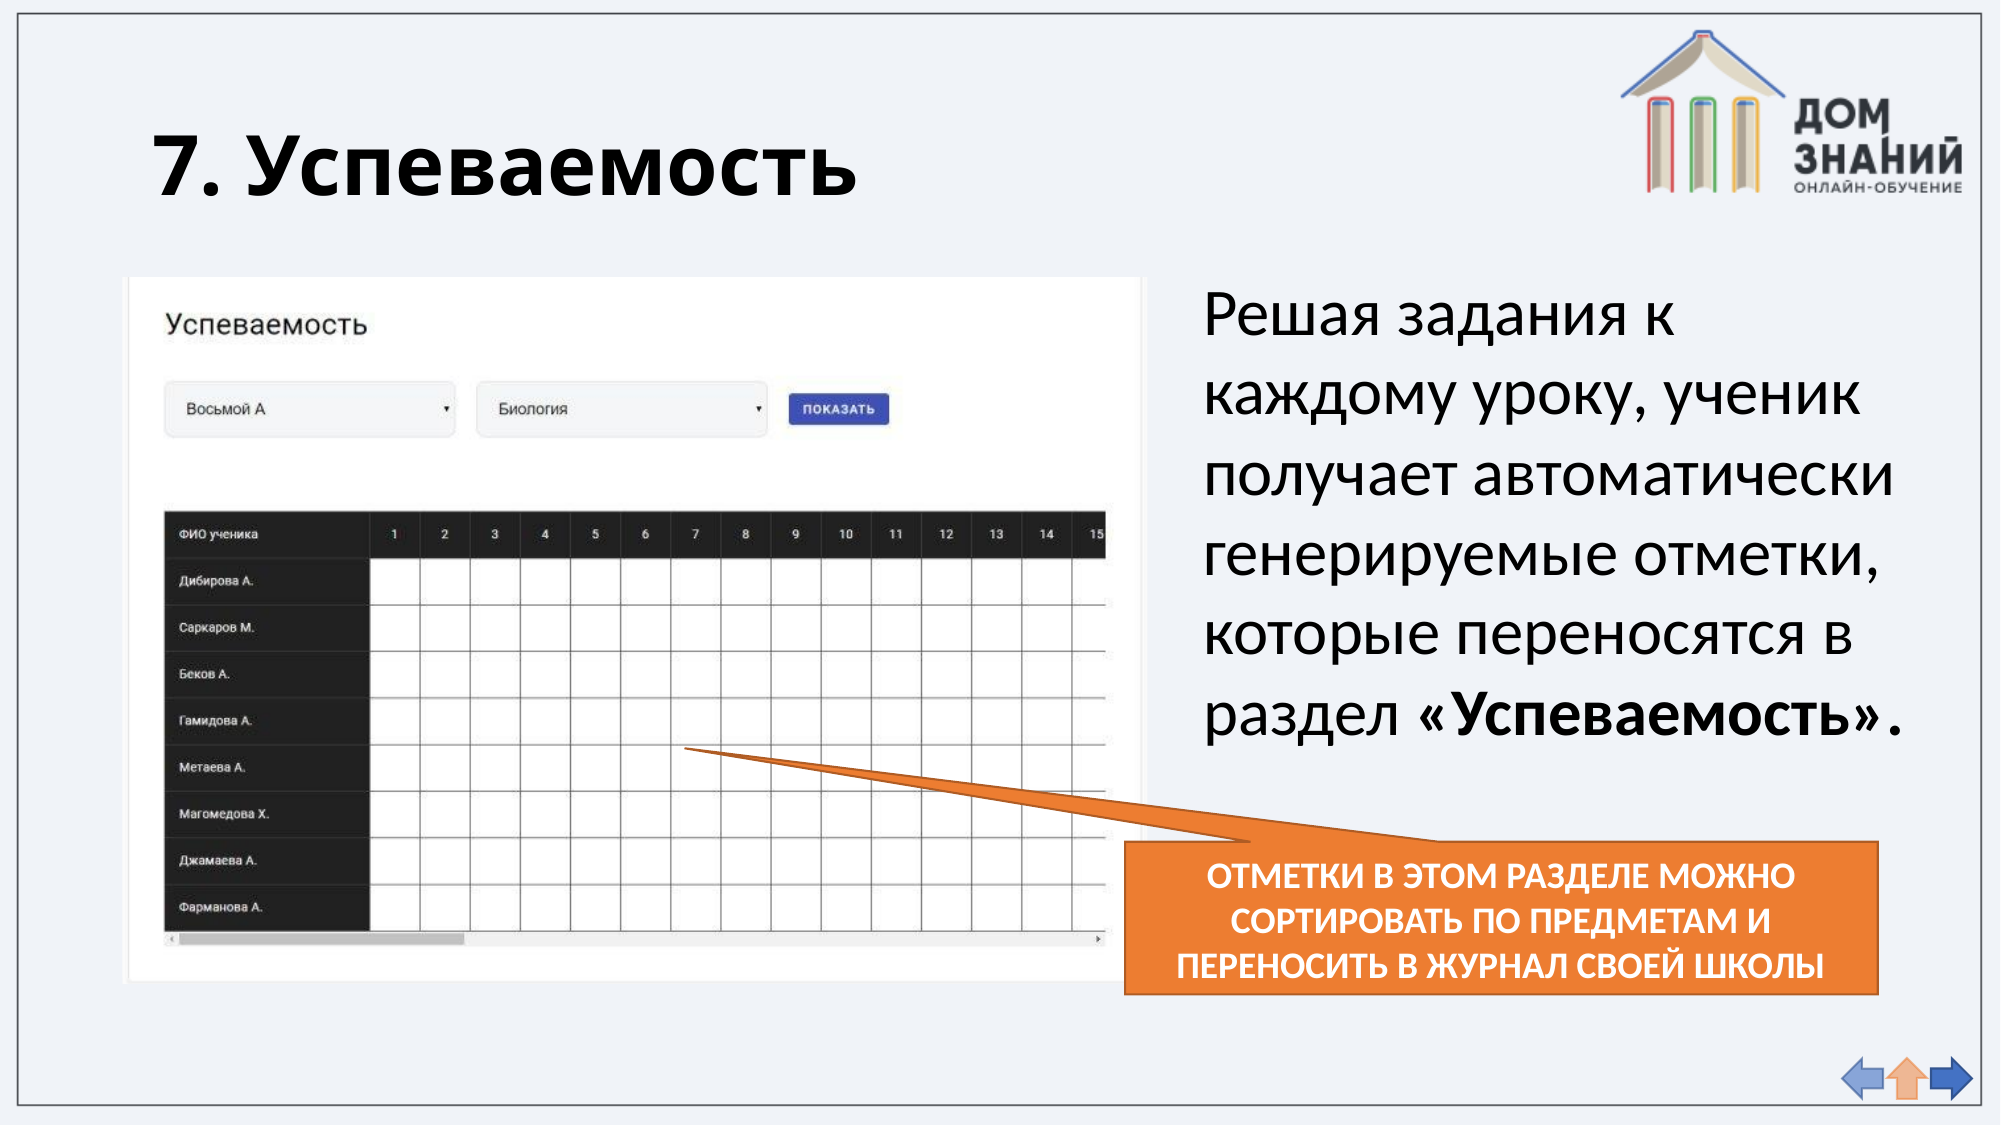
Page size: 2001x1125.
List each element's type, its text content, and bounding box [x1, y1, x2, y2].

title 7. Успеваемость [137, 59, 1863, 278]
text_box [1840, 1056, 1885, 1101]
text_box [1884, 1056, 1930, 1100]
picture [0, 0, 2001, 1125]
text_box ОТМЕТКИ В ЭТОМ РАЗДЕЛЕ МОЖНО СОРТИРОВАТЬ ПО ПРЕДМЕТАМ И ПЕРЕНОСИТЬ В ЖУРНАЛ СВОЕЙ ШКОЛЫ [1124, 804, 1879, 996]
text_box [1929, 1056, 1974, 1101]
text_box Решая задания к каждому уроку, ученик получает автоматически генерируемые отметки, которые переносятся в раздел «Успеваемость». [1188, 261, 1931, 836]
